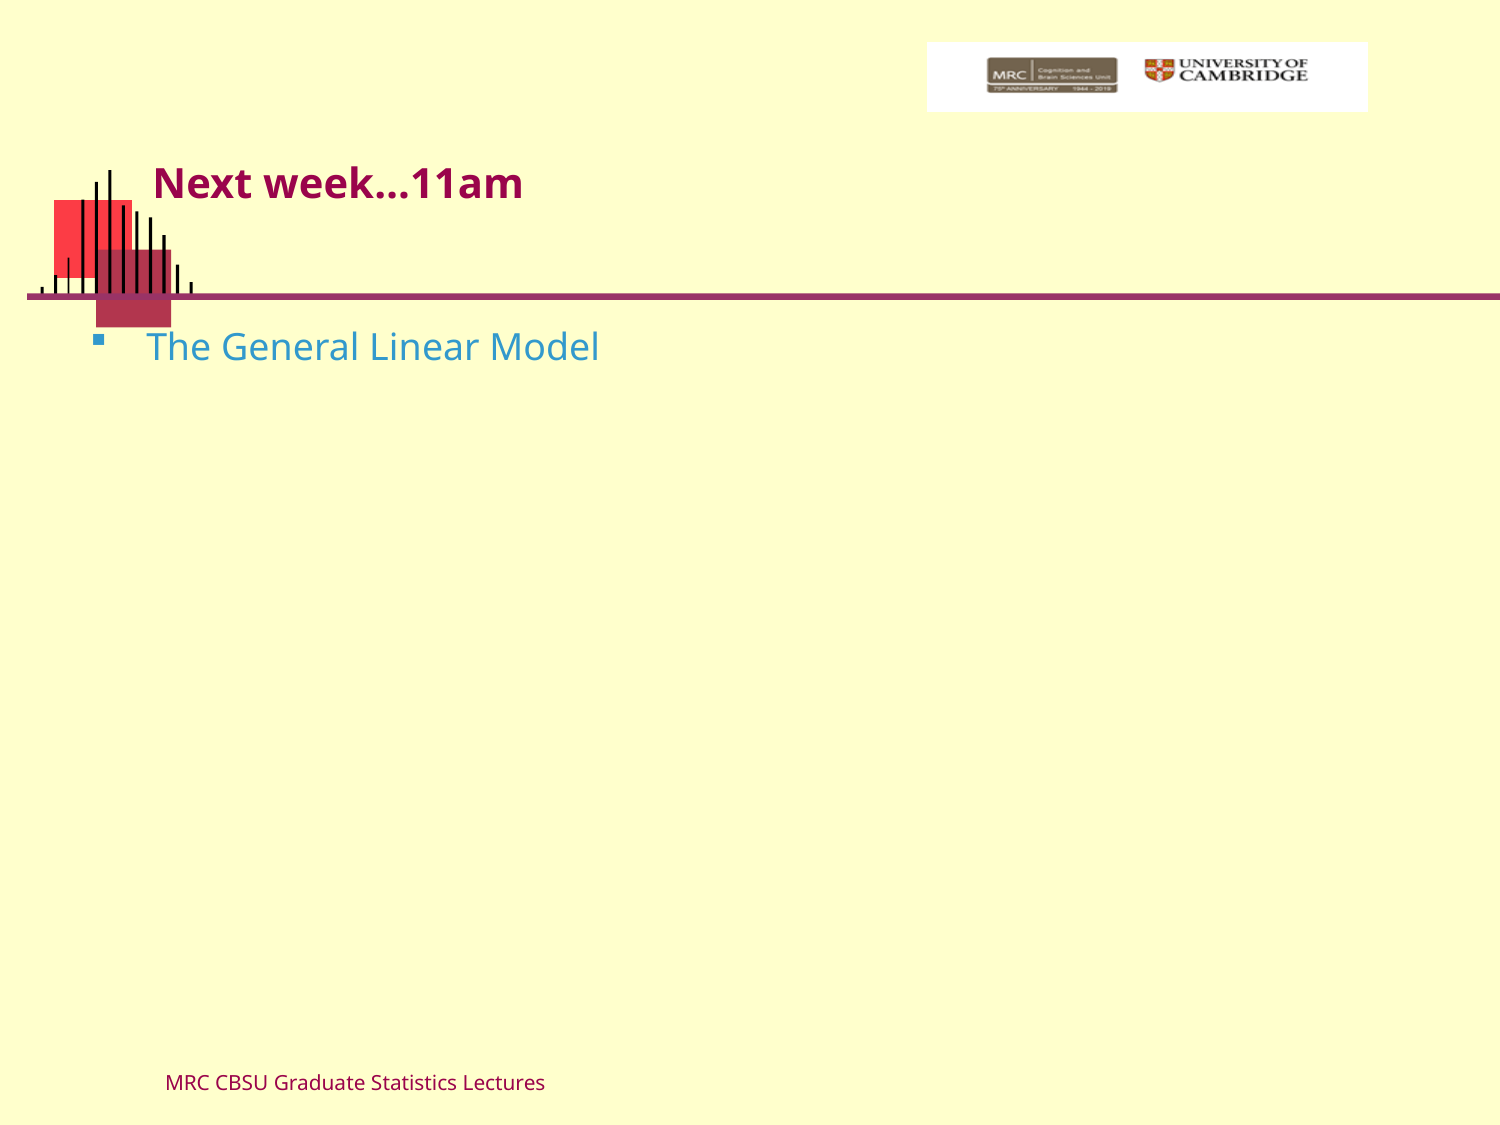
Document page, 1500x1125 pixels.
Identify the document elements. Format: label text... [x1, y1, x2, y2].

picture [927, 42, 1368, 112]
title Next week…11am [137, 137, 988, 233]
footer MRC CBSU Graduate Statistics Lectures [149, 1062, 988, 1101]
list The General Linear Model [75, 262, 1425, 1038]
